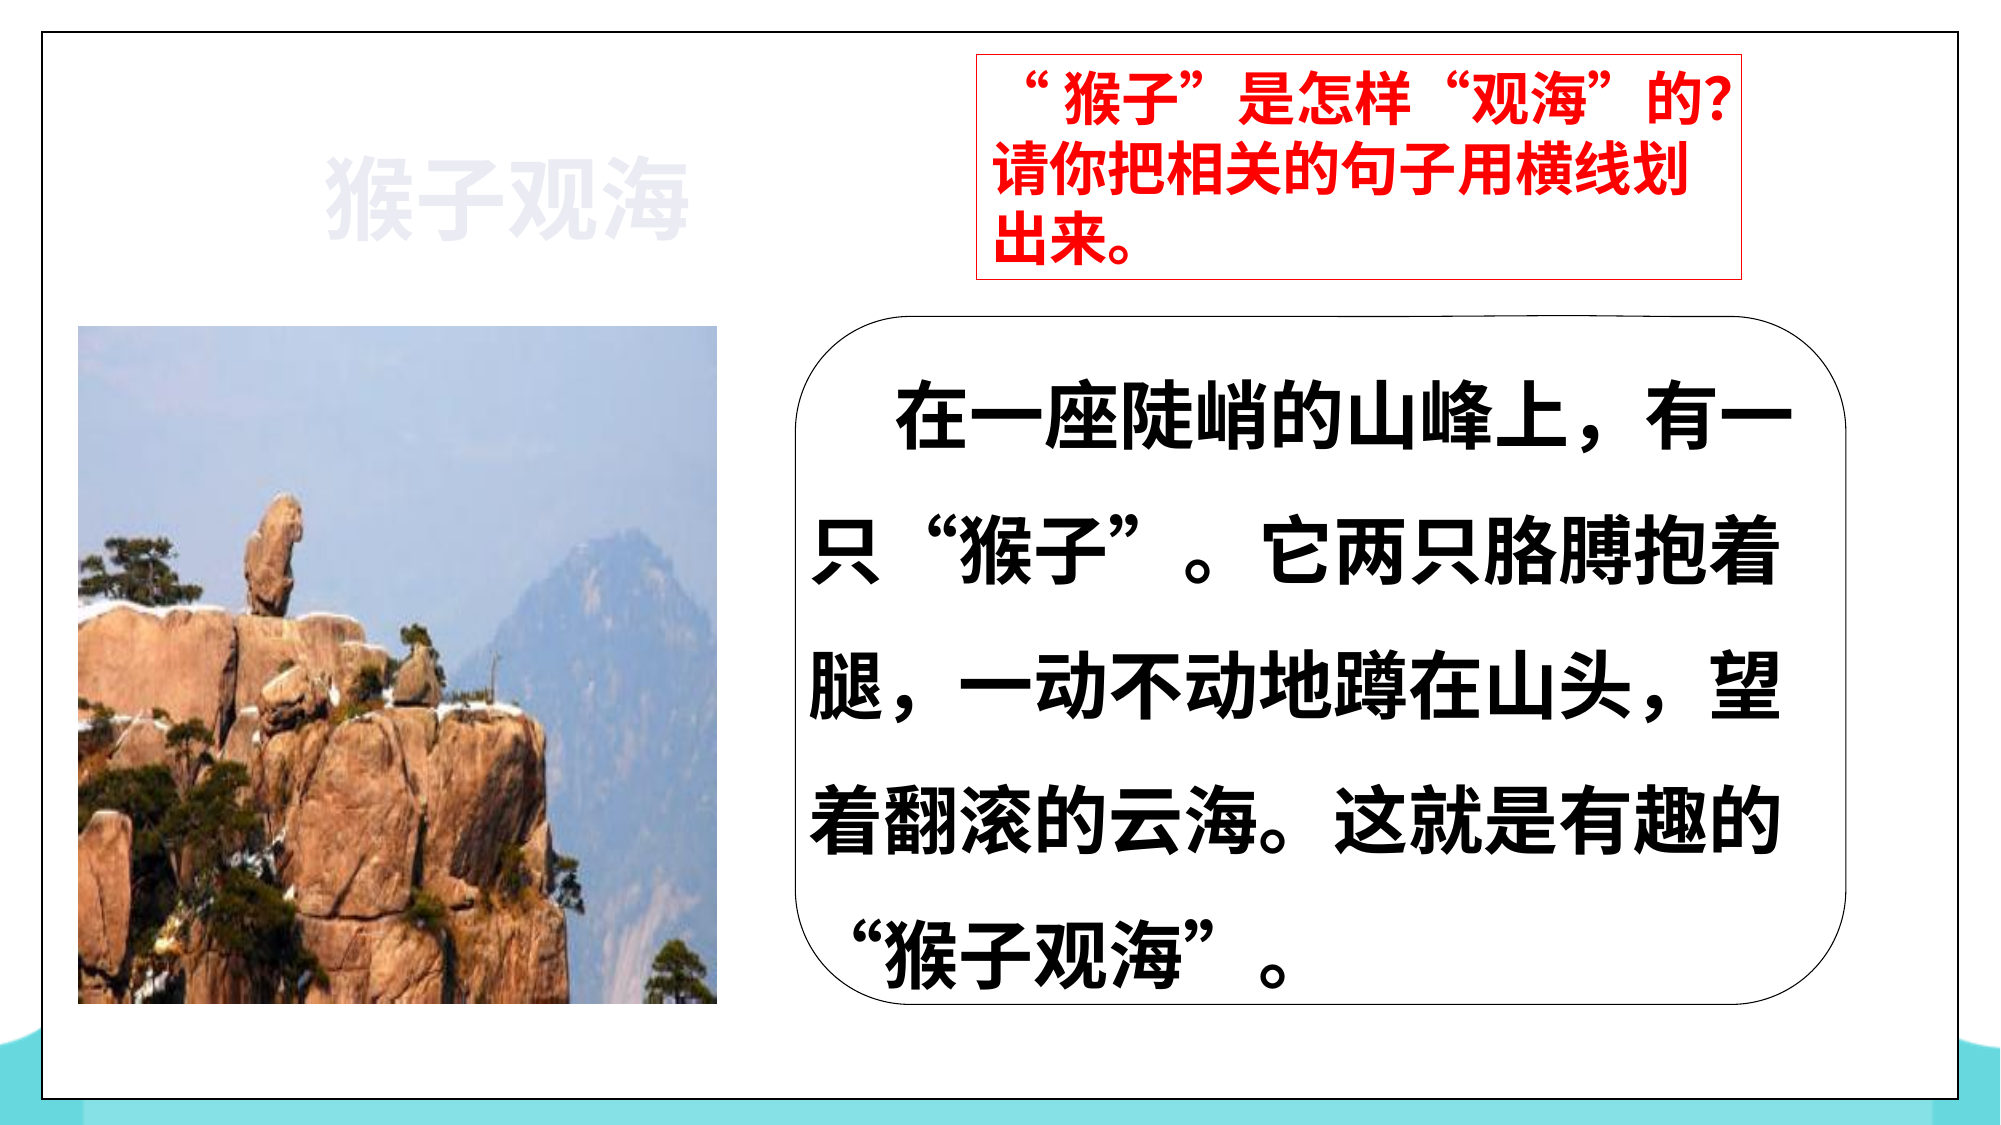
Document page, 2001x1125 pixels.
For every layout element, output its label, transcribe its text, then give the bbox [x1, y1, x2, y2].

text_box [41, 31, 1959, 1100]
text_box “猴子”是怎样“观海”的？请你把相关的句子用横线划出来。 [976, 54, 1742, 280]
text_box 猴子观海 [309, 134, 706, 259]
picture [0, 0, 2001, 1125]
text_box 在一座陡峭的山峰上，有一只“猴子”。它两只胳膊抱着腿，一动不动地蹲在山头，望着翻滚的云海。这就是有趣的“猴子观海”。 [793, 316, 1846, 1007]
